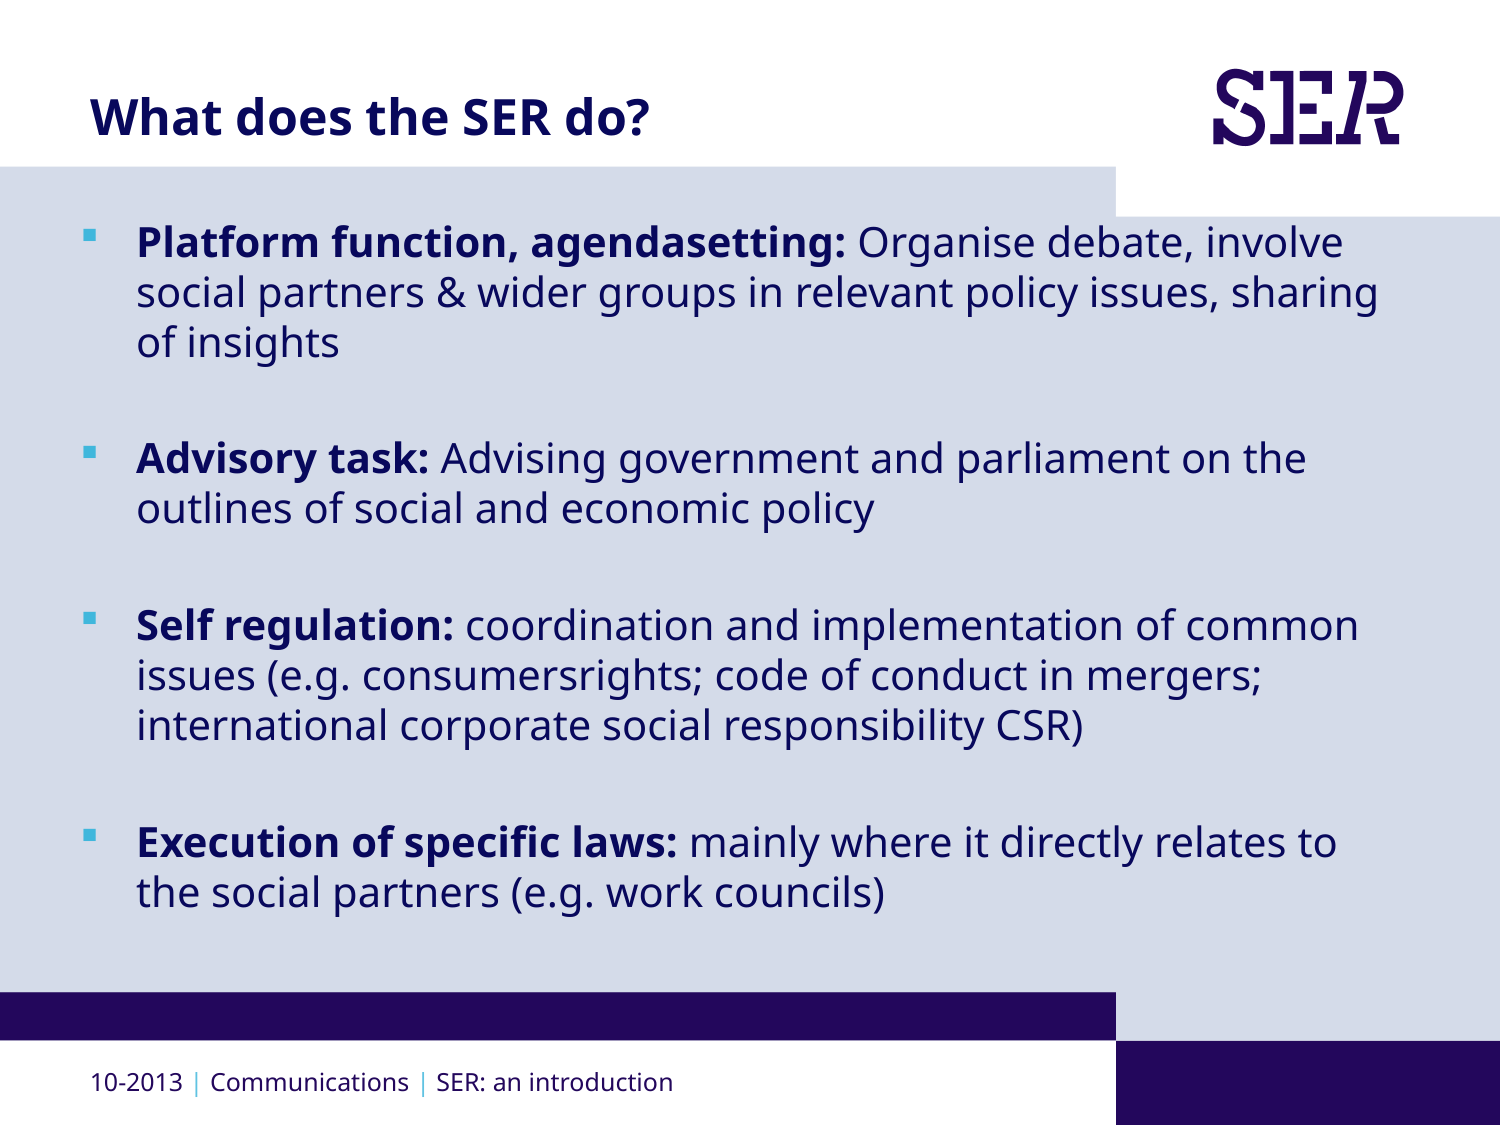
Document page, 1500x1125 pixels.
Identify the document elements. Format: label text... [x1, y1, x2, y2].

list Platform function, agendasetting: Organise debate, involve social partners & wider groups in relevant policy issues, sharing of insights Advisory task: Advising government and parliament on the outlines of social and economic policy Self regulation: coordination and implementation of common issues (e.g. consumersrights; code of conduct in mergers; international corporate social responsibility CSR) Execution of specific laws: mainly where it directly relates to the social partners (e.g. work councils) [64, 207, 1416, 899]
picture [0, 992, 1500, 1125]
picture [0, 0, 1500, 217]
title What does the SER do? [74, 77, 1093, 162]
